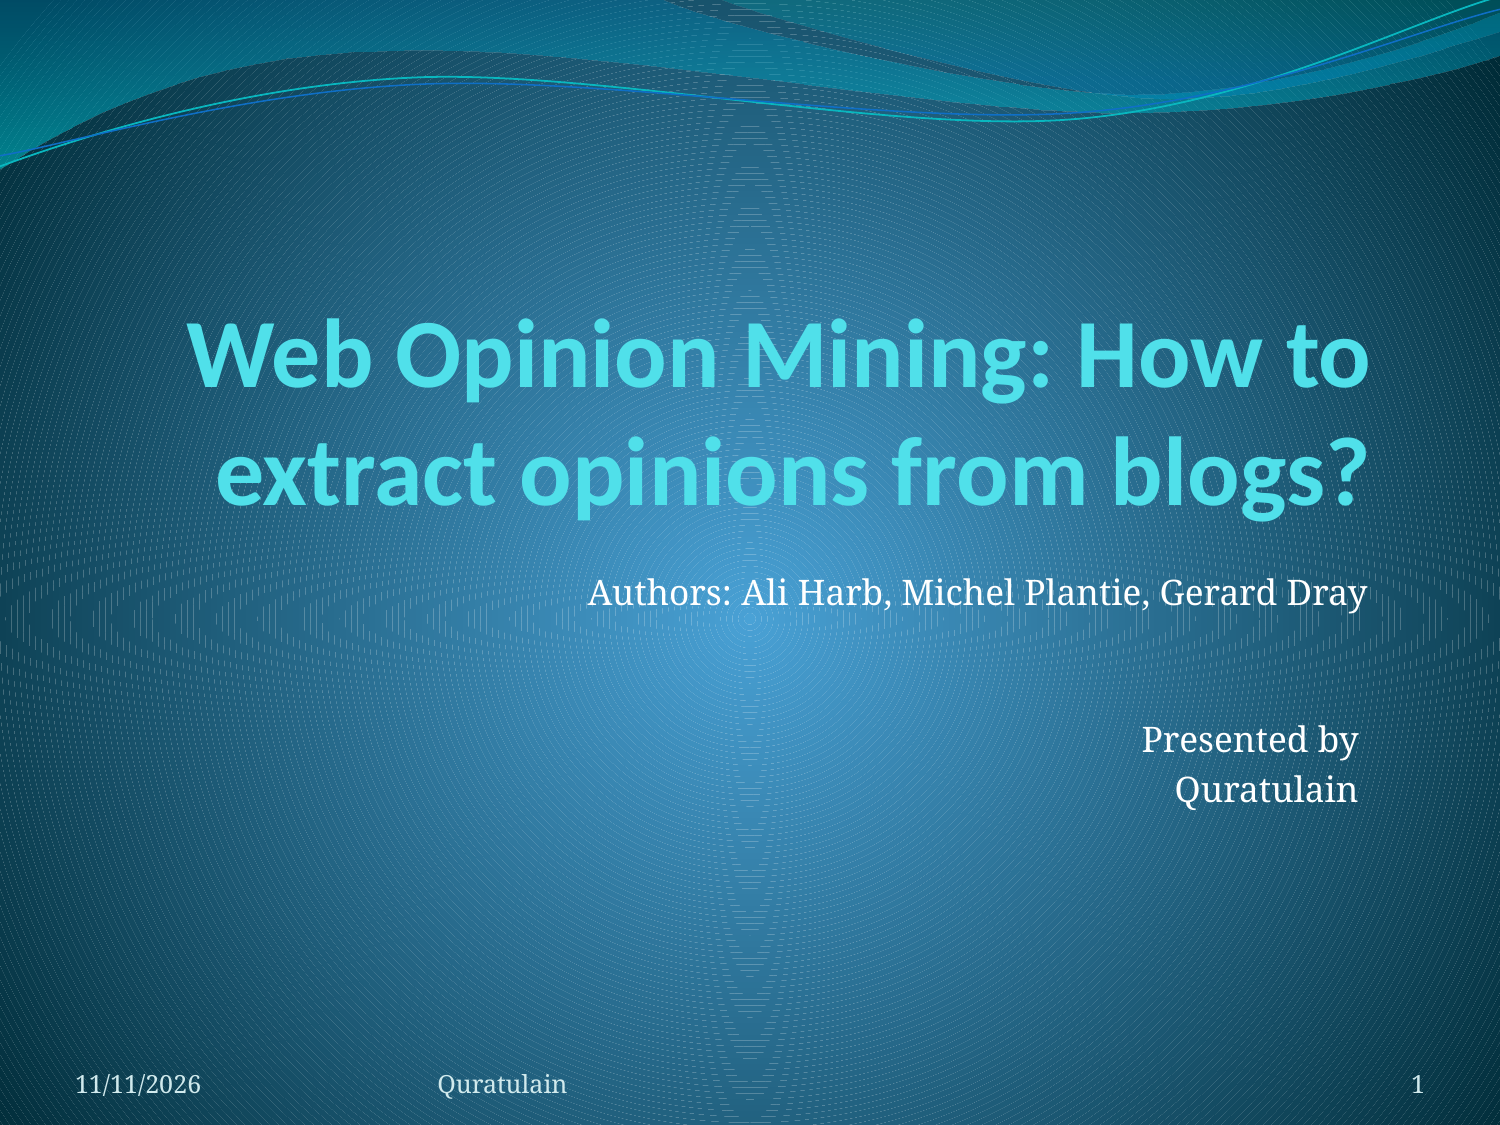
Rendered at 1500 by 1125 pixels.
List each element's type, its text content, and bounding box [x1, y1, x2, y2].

title Web Opinion Mining: How to extract opinions from blogs? [87, 224, 1376, 525]
footer Quratulain [437, 1042, 988, 1103]
subtitle Authors: Ali Harb, Michel Plantie, Gerard Dray Presented by Quratulain [87, 562, 1376, 818]
slide_number 1 [1299, 1042, 1425, 1103]
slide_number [75, 1042, 425, 1103]
